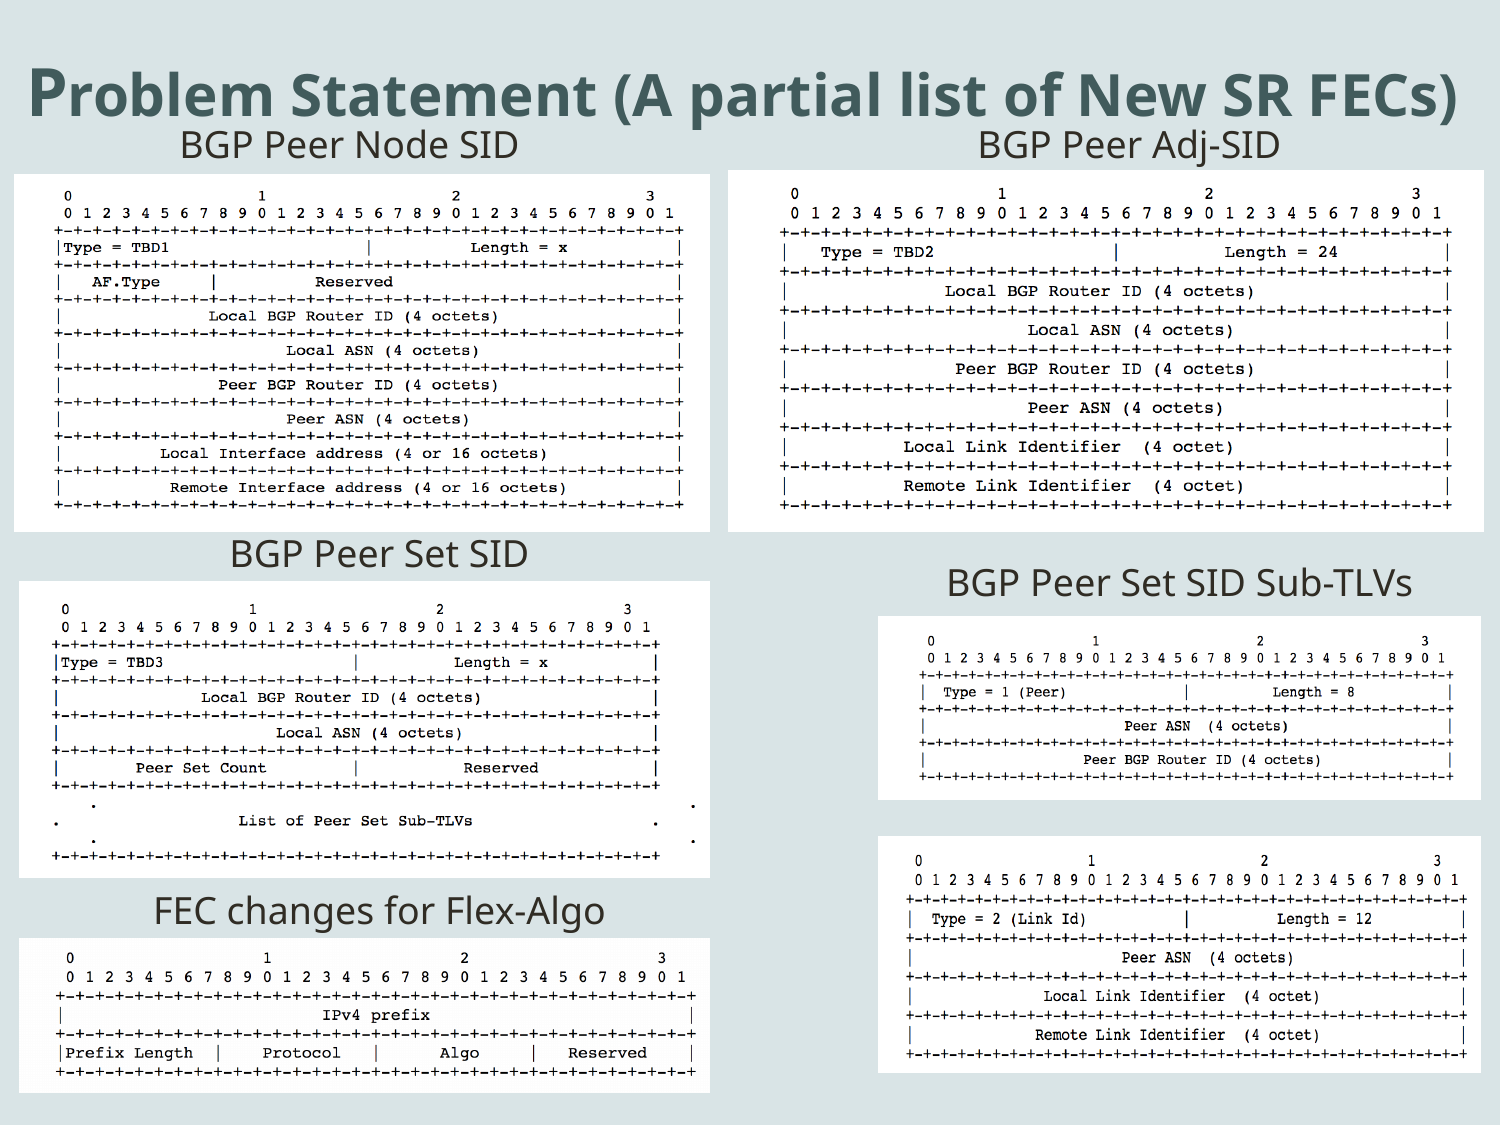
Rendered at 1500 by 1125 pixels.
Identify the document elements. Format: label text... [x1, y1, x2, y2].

picture [877, 835, 1483, 1074]
text_box BGP Peer Adj-SID [962, 113, 1297, 167]
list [12, 172, 711, 534]
picture [17, 936, 711, 1094]
picture [877, 615, 1483, 802]
title Problem Statement (A partial list of New SR FECs) [0, 12, 1500, 137]
text_box FEC changes for Flex-Algo [138, 888, 622, 934]
text_box BGP Peer Set SID Sub-TLVs [931, 551, 1429, 611]
text_box BGP Peer Node SID [164, 113, 535, 171]
picture [727, 169, 1486, 534]
text_box BGP Peer Set SID [214, 543, 545, 578]
picture [17, 579, 711, 879]
